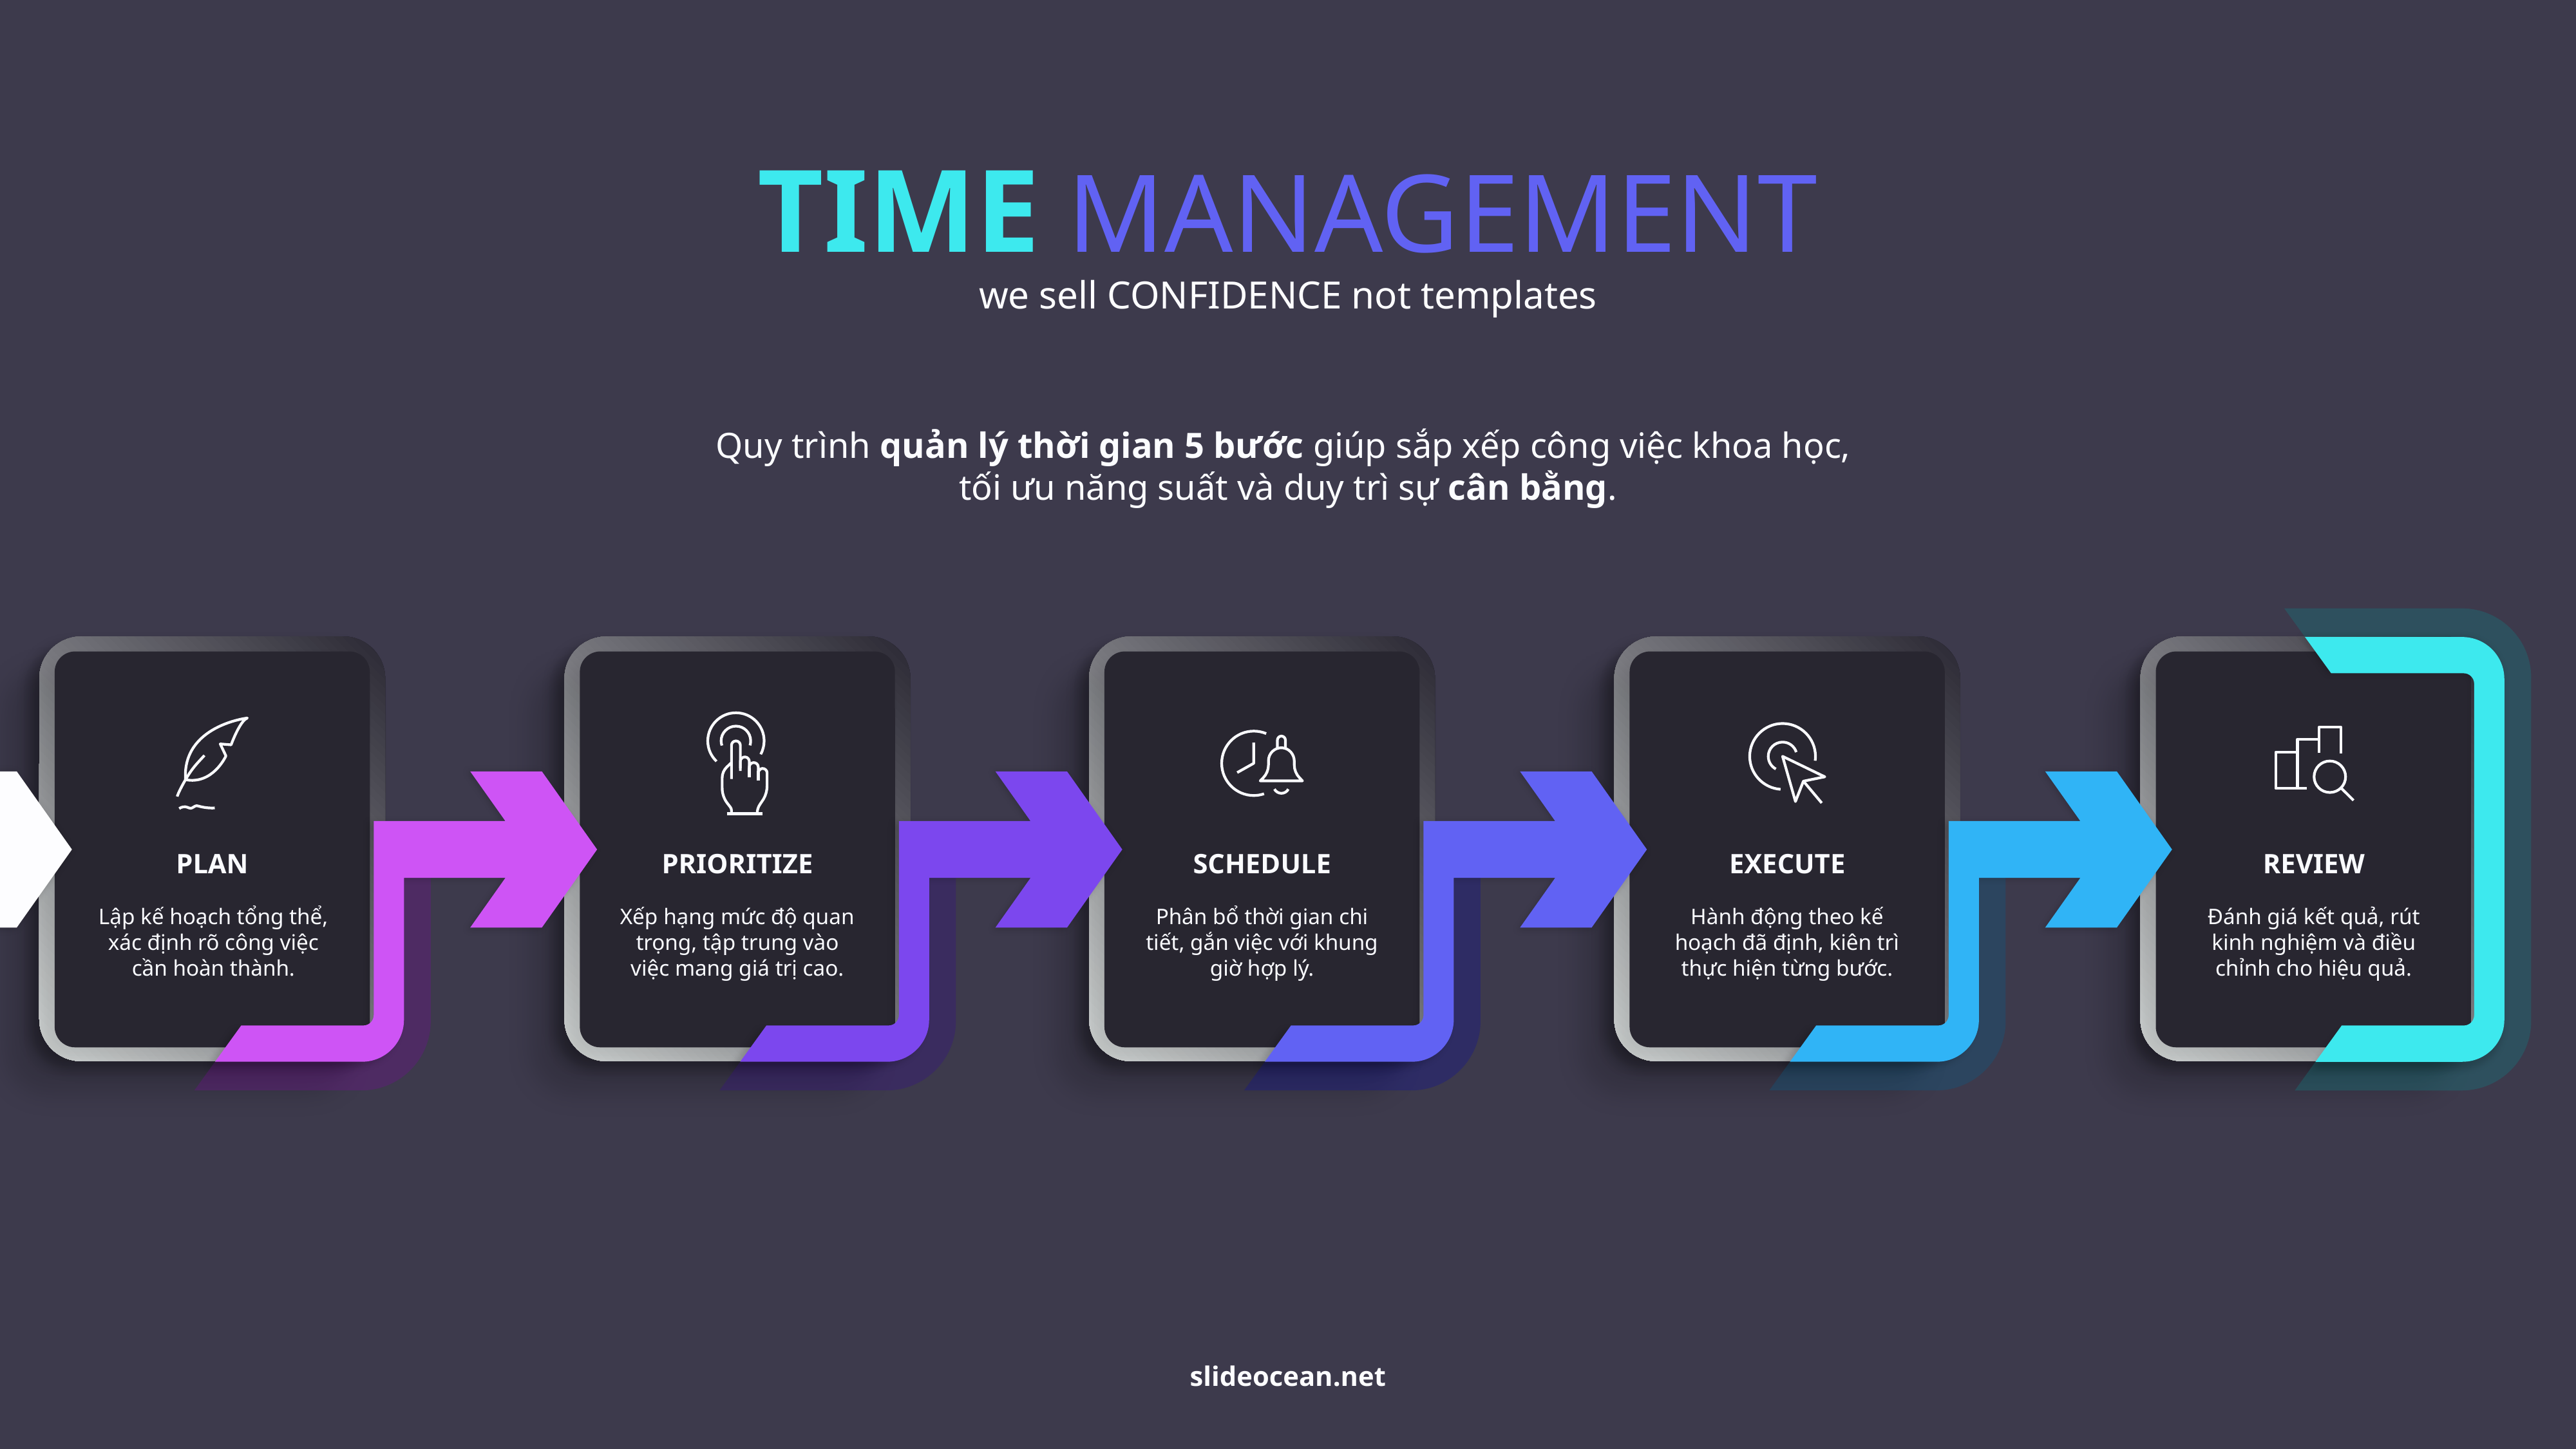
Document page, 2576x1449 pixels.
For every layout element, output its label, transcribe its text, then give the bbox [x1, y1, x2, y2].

text_box [177, 717, 248, 797]
text_box [1222, 731, 1303, 796]
text_box [2154, 650, 2470, 1048]
text_box [2314, 761, 2354, 800]
text_box [1264, 771, 1647, 1062]
text_box Lập kế hoạch tổng thể, xác định rõ công việc cần hoàn thành. [85, 898, 342, 985]
text_box [2284, 608, 2532, 1091]
text_box [1244, 884, 1481, 1091]
text_box Đánh giá kết quả, rút kinh nghiệm và điều chỉnh cho hiệu quả. [2186, 898, 2442, 985]
text_box slideocean.net [1180, 1354, 1396, 1397]
text_box [564, 635, 912, 819]
text_box [1790, 771, 2172, 1062]
text_box [179, 806, 215, 809]
text_box [0, 771, 72, 928]
text_box EXECUTE [1719, 842, 1855, 884]
text_box [1628, 650, 1946, 1048]
text_box Quy trình quản lý thời gian 5 bước giúp sắp xếp công việc khoa học, tối ưu năng suất và duy trì sự cân bằng. [706, 418, 1870, 512]
text_box [1613, 635, 1962, 819]
text_box [1088, 635, 1436, 819]
text_box REVIEW [2253, 842, 2374, 884]
text_box SCHEDULE [1183, 842, 1341, 884]
text_box [708, 712, 768, 814]
text_box [38, 635, 386, 819]
text_box [1749, 723, 1825, 803]
text_box we sell CONFIDENCE not templates [969, 266, 1607, 321]
text_box [578, 650, 896, 1048]
text_box PLAN [166, 842, 258, 884]
text_box Phân bổ thời gian chi tiết, gắn việc với khung giờ hợp lý. [1134, 898, 1390, 985]
text_box [740, 771, 1122, 1062]
text_box [2139, 635, 2306, 673]
text_box [2305, 637, 2505, 1062]
text_box TIME MANAGEMENT [748, 133, 1828, 280]
text_box [2275, 727, 2341, 789]
text_box [214, 771, 598, 1062]
text_box [53, 650, 371, 1048]
text_box [194, 884, 431, 1091]
text_box Hành động theo kế hoạch đã định, kiên trì thực hiện từng bước. [1659, 898, 1915, 985]
text_box [1103, 650, 1421, 1048]
text_box [1769, 884, 2006, 1091]
text_box PRIORITIZE [652, 842, 823, 884]
text_box Xếp hạng mức độ quan trọng, tập trung vào việc mang giá trị cao. [609, 898, 866, 985]
text_box [719, 884, 956, 1091]
